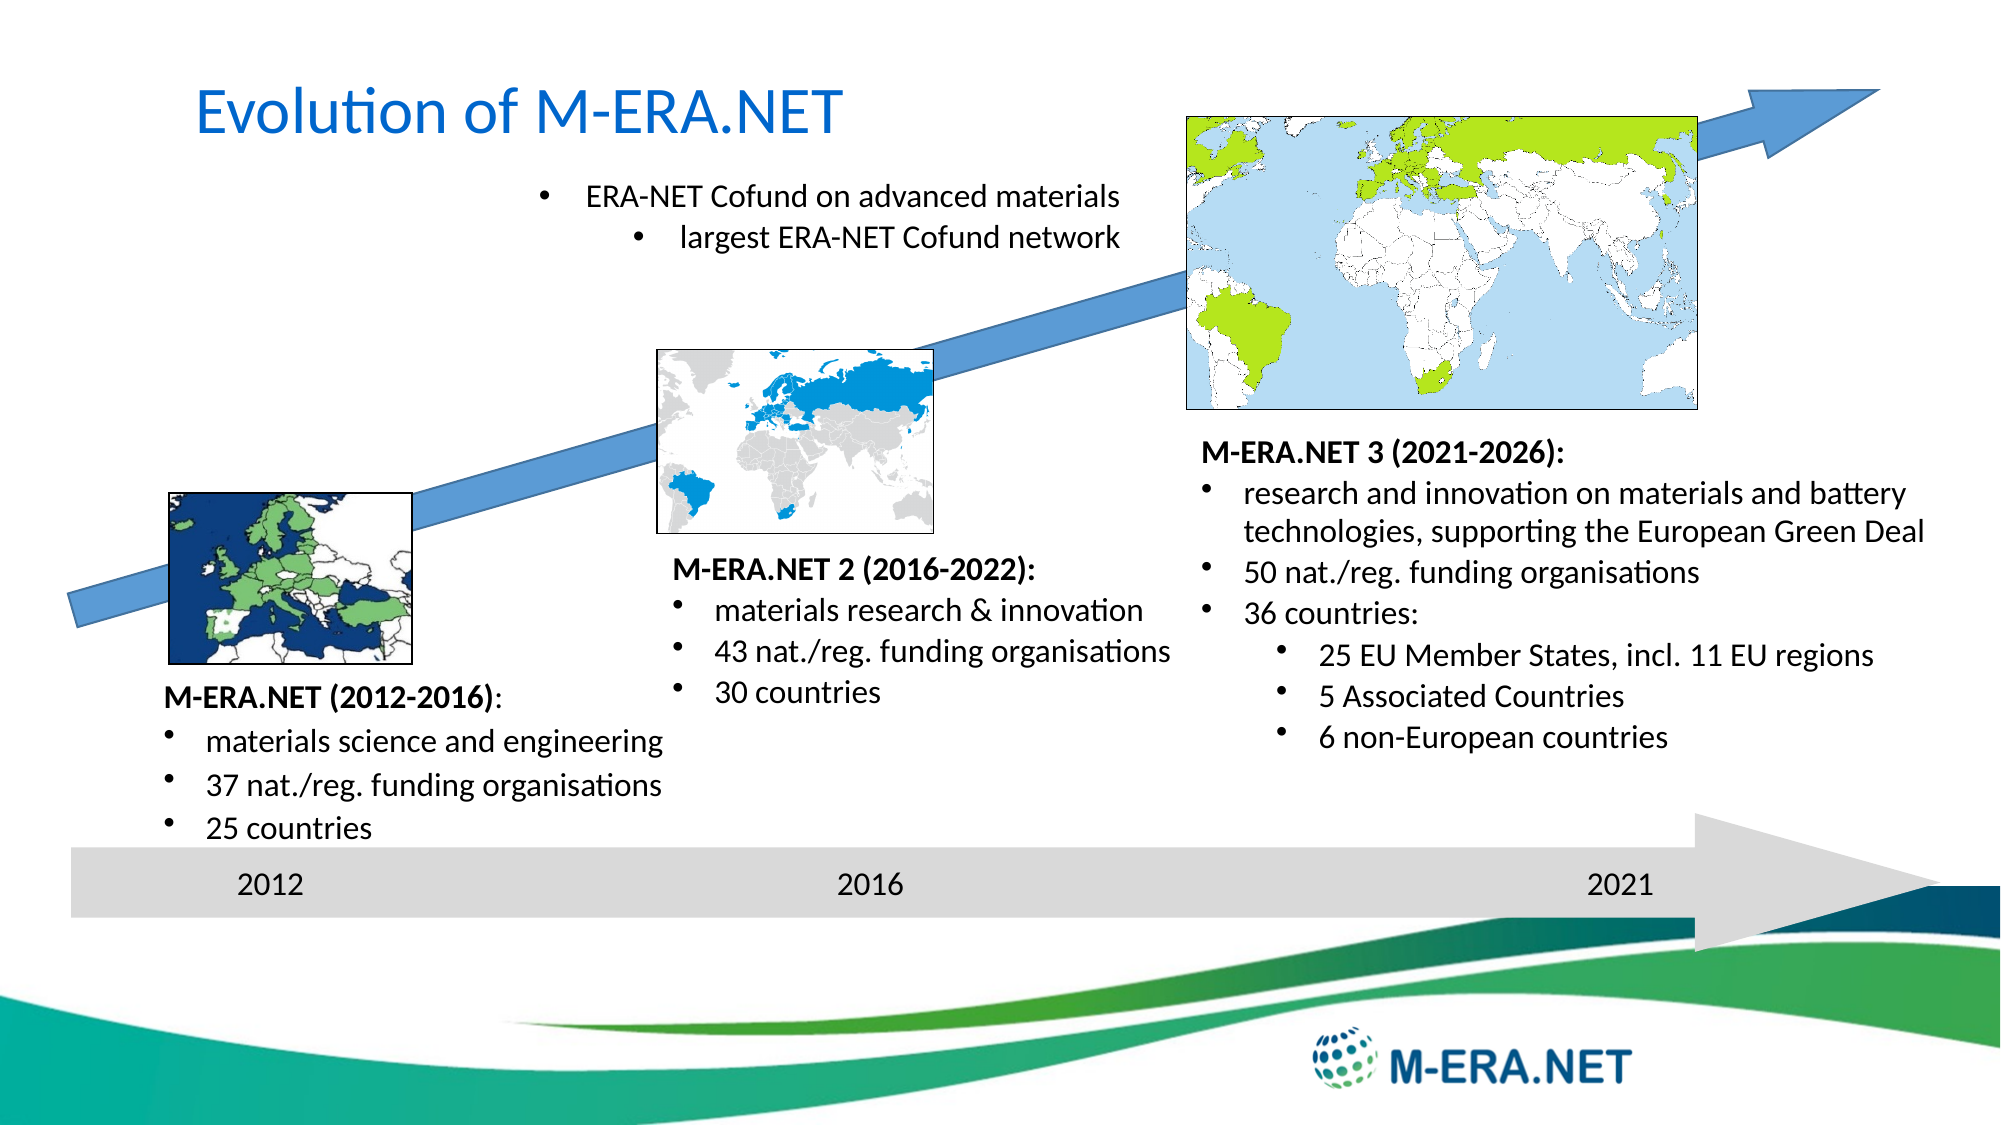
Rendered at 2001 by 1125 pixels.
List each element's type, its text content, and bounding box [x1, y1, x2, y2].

text_box [66, 563, 168, 629]
text_box Evolution of M-ERA.NET [184, 61, 1442, 153]
text_box ERA-NET Cofund on advanced materials largest ERA-NET Cofund network [454, 169, 1136, 264]
text_box M-ERA.NET 2 (2016-2022): materials research & innovation 43 nat./reg. funding organisations 30 countries [657, 542, 1186, 719]
text_box M-ERA.NET (2012-2016): materials science and engineering 37 nat./reg. funding organisations 25 countries [148, 667, 705, 847]
picture [0, 886, 2001, 1125]
text_box 2012 2016 2021 [71, 813, 1941, 952]
picture [1186, 116, 1697, 410]
text_box [1698, 89, 1882, 162]
text_box M-ERA.NET 3 (2021-2026): research and innovation on materials and battery technologies, supporting the European Green Deal 50 nat./reg. funding organisations 36 countries: 25 EU Member States, incl. 11 EU regions 5 Associated Countries 6 non-European countries [1186, 425, 1951, 764]
text_box [912, 270, 1186, 382]
text_box [413, 422, 656, 532]
picture [169, 493, 412, 664]
picture [657, 350, 933, 533]
